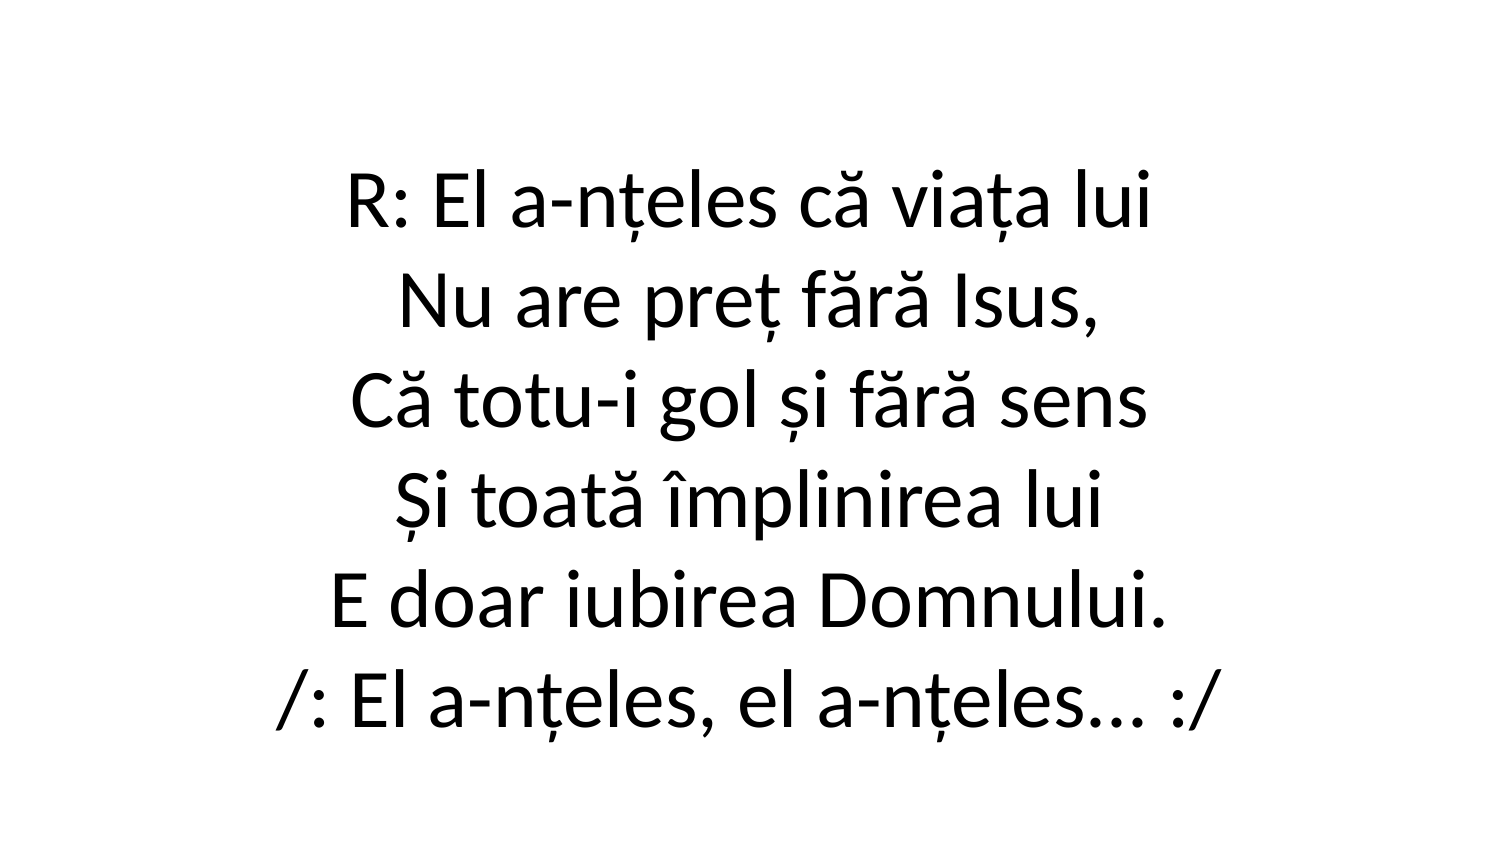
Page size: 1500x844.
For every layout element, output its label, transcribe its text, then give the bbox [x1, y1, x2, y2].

text_box R: El a-nțeles că viața lui Nu are preț fără Isus, Că totu-i gol și fără sens Și toată împlinirea lui E doar iubirea Domnului. /: El a-nțeles, el a-nțeles... :/ [261, 92, 1239, 752]
